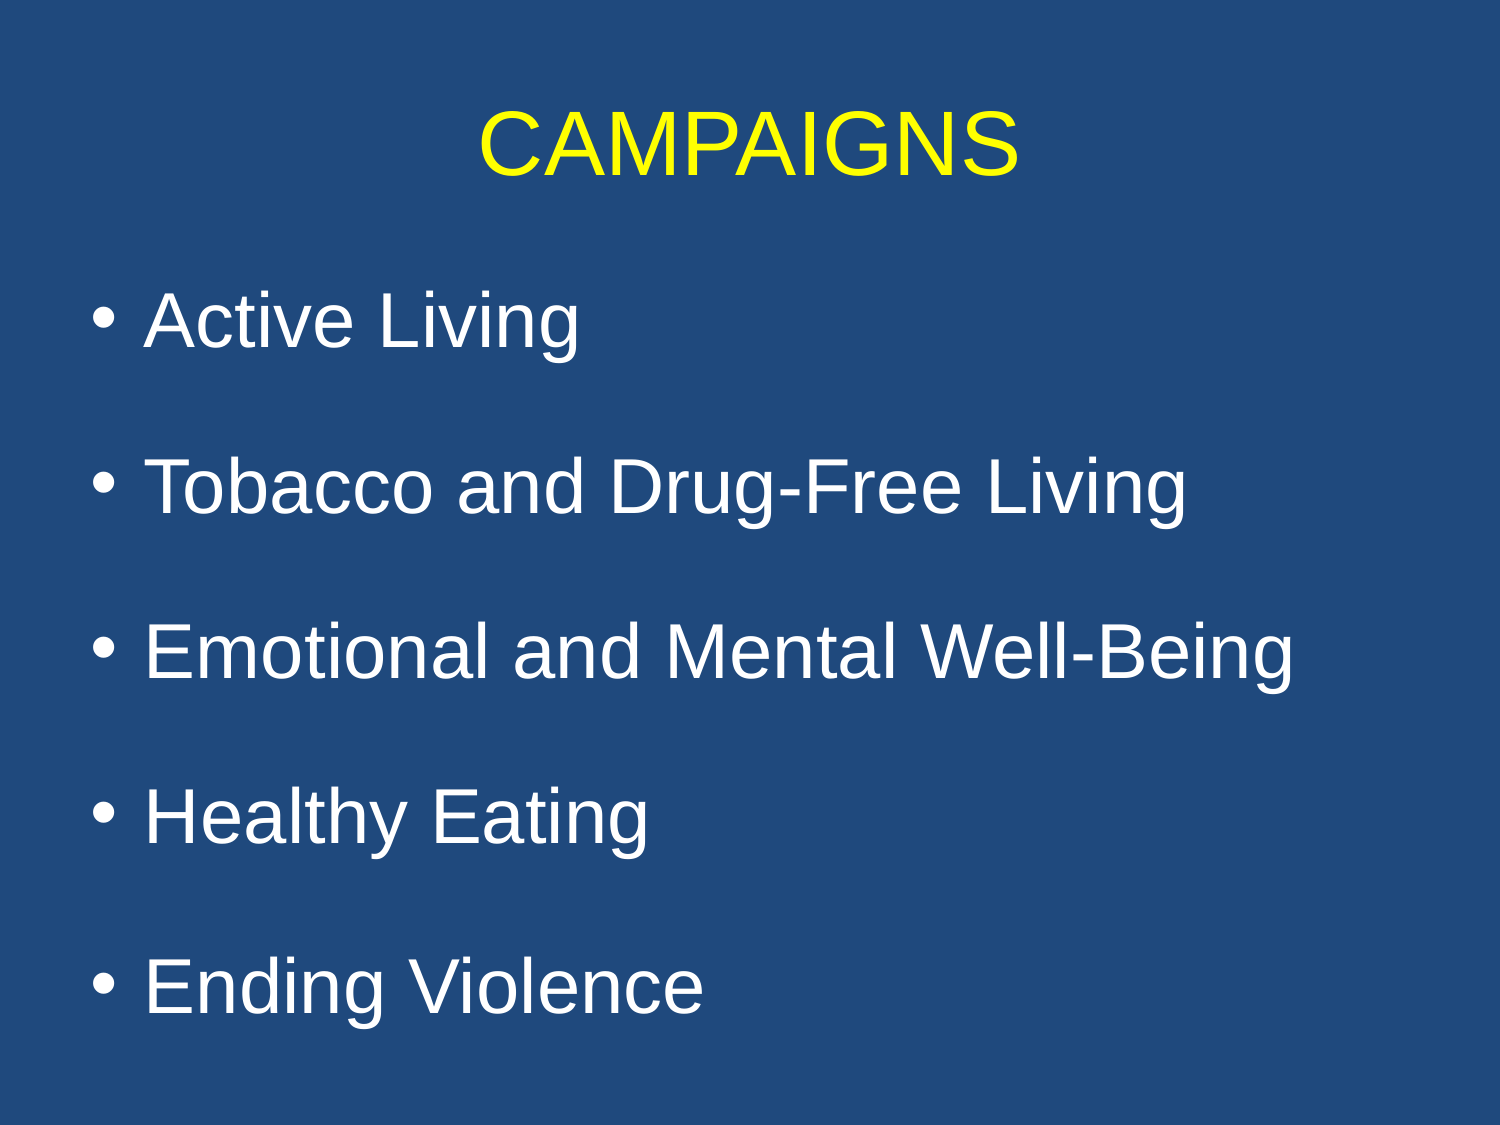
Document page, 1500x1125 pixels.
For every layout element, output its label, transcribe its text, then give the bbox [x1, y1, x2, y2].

list Active Living Tobacco and Drug-Free Living Emotional and Mental Well-Being Healthy Eating Ending Violence [75, 262, 1425, 1038]
title CAMPAIGNS [75, 45, 1425, 233]
